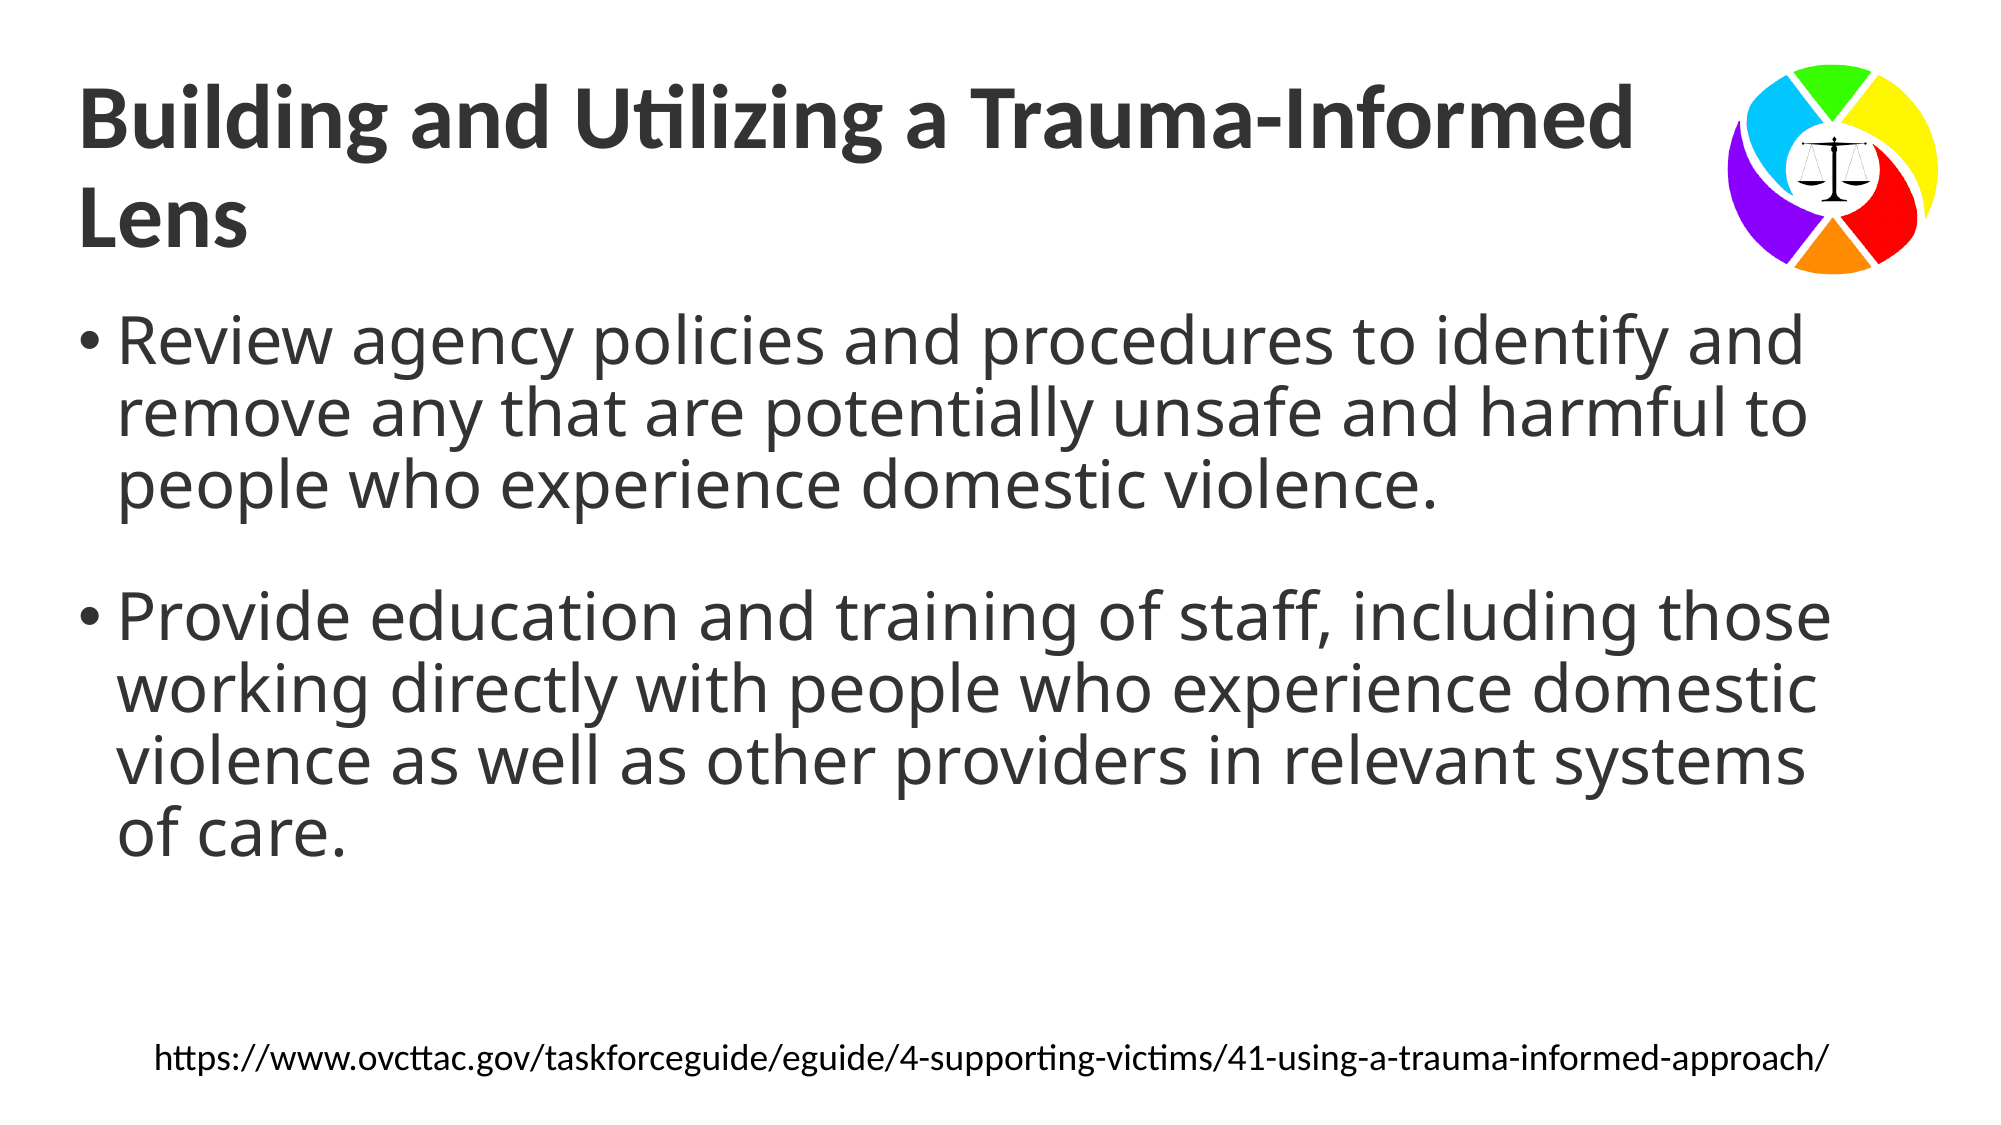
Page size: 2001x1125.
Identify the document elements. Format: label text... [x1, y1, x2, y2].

picture [1694, 29, 1973, 308]
title Building and Utilizing a Trauma-Informed Lens [63, 59, 1675, 278]
text_box https://www.ovcttac.gov/taskforceguide/eguide/4-supporting-victims/41-using-a-trauma-informed-approach/ [138, 1025, 1903, 1086]
list Review agency policies and procedures to identify and remove any that are potentially unsafe and harmful to people who experience domestic violence. Provide education and training of staff, including those working directly with people who experience domestic violence as well as other providers in relevant systems of care. [63, 299, 1903, 1014]
